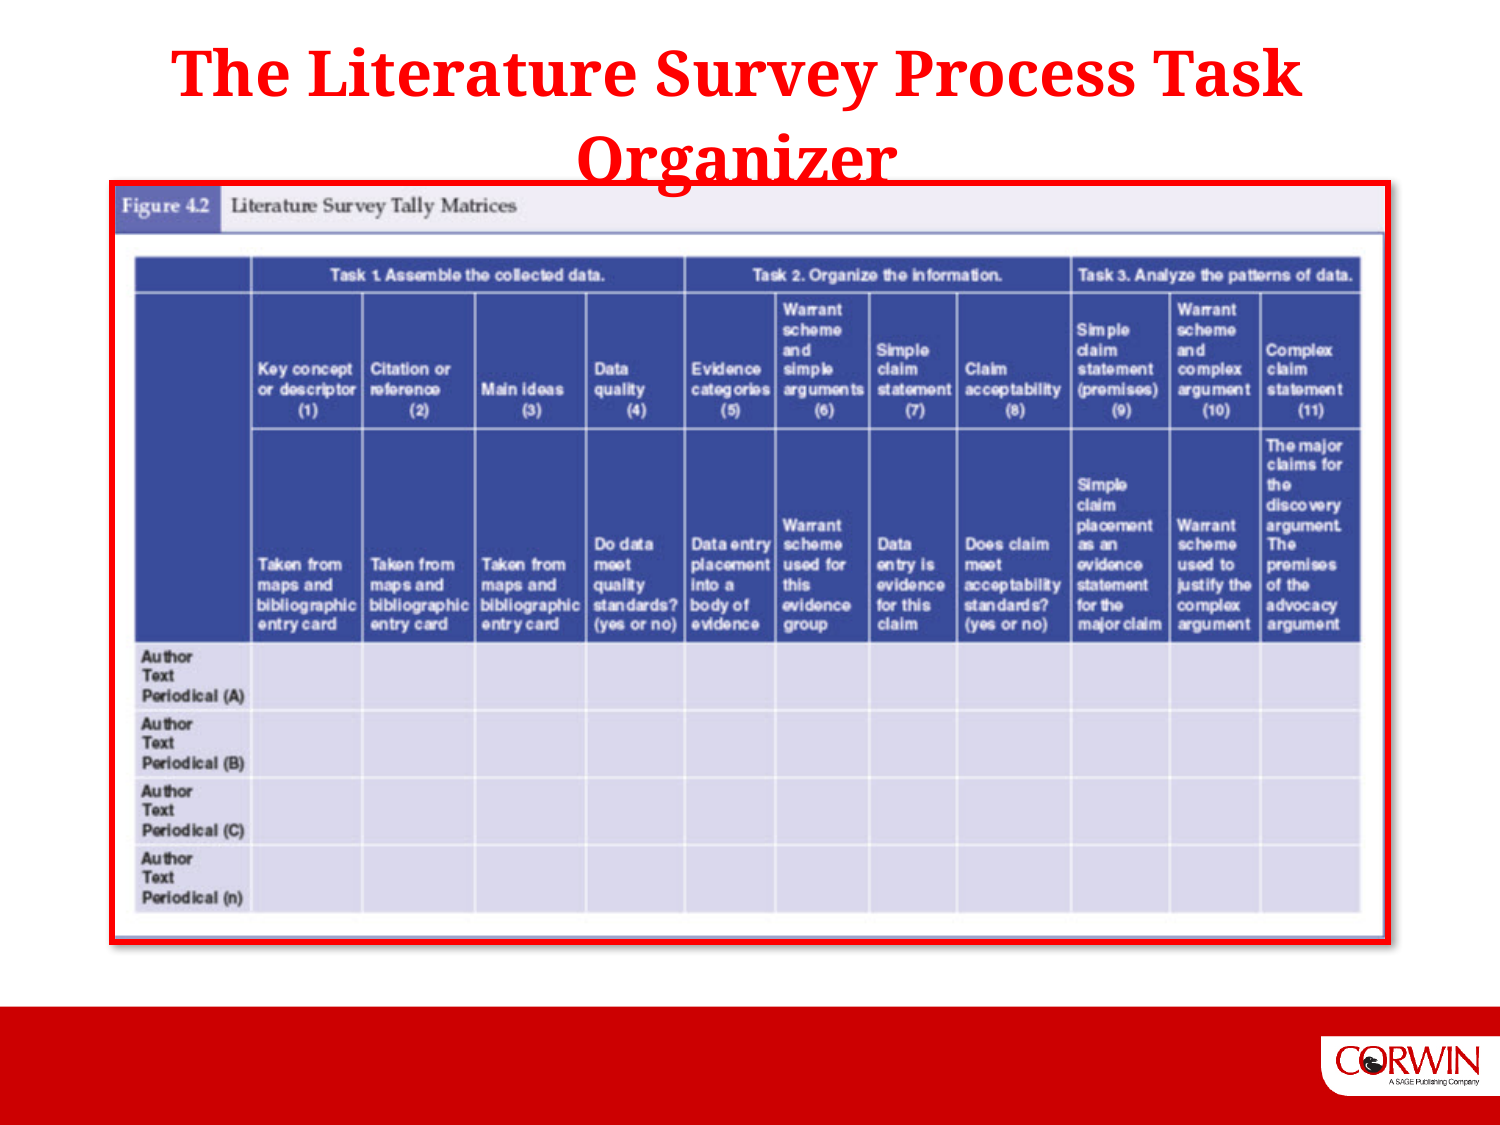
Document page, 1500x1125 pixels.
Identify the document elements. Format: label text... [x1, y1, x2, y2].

title The Literature Survey Process Task Organizer [21, 20, 1453, 209]
picture [0, 0, 1500, 1125]
